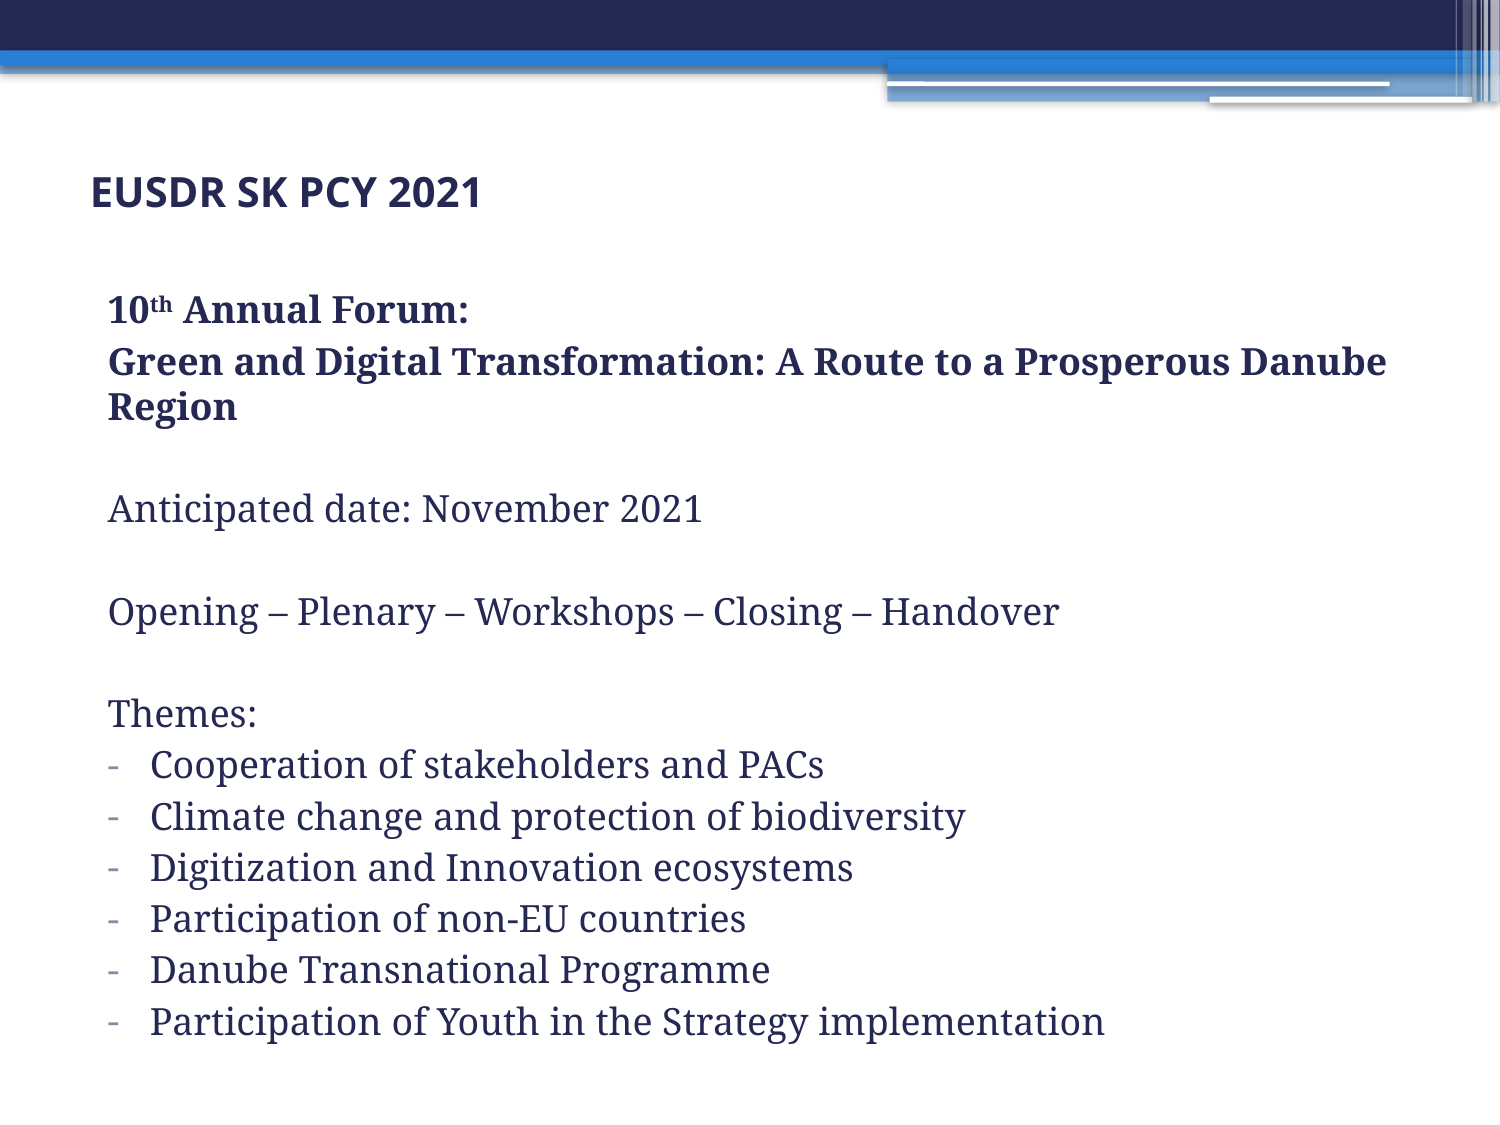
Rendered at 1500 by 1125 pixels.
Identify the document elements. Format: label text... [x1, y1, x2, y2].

list 10th Annual Forum: Green and Digital Transformation: A Route to a Prosperous Danube Region Anticipated date: November 2021 Opening – Plenary – Workshops – Closing – Handover Themes: Cooperation of stakeholders and PACs Climate change and protection of biodiversity Digitization and Innovation ecosystems Participation of non-EU countries Danube Transnational Programme Participation of Youth in the Strategy implementation [75, 278, 1425, 1079]
title EUSDR SK PCY 2021 [75, 125, 1425, 256]
